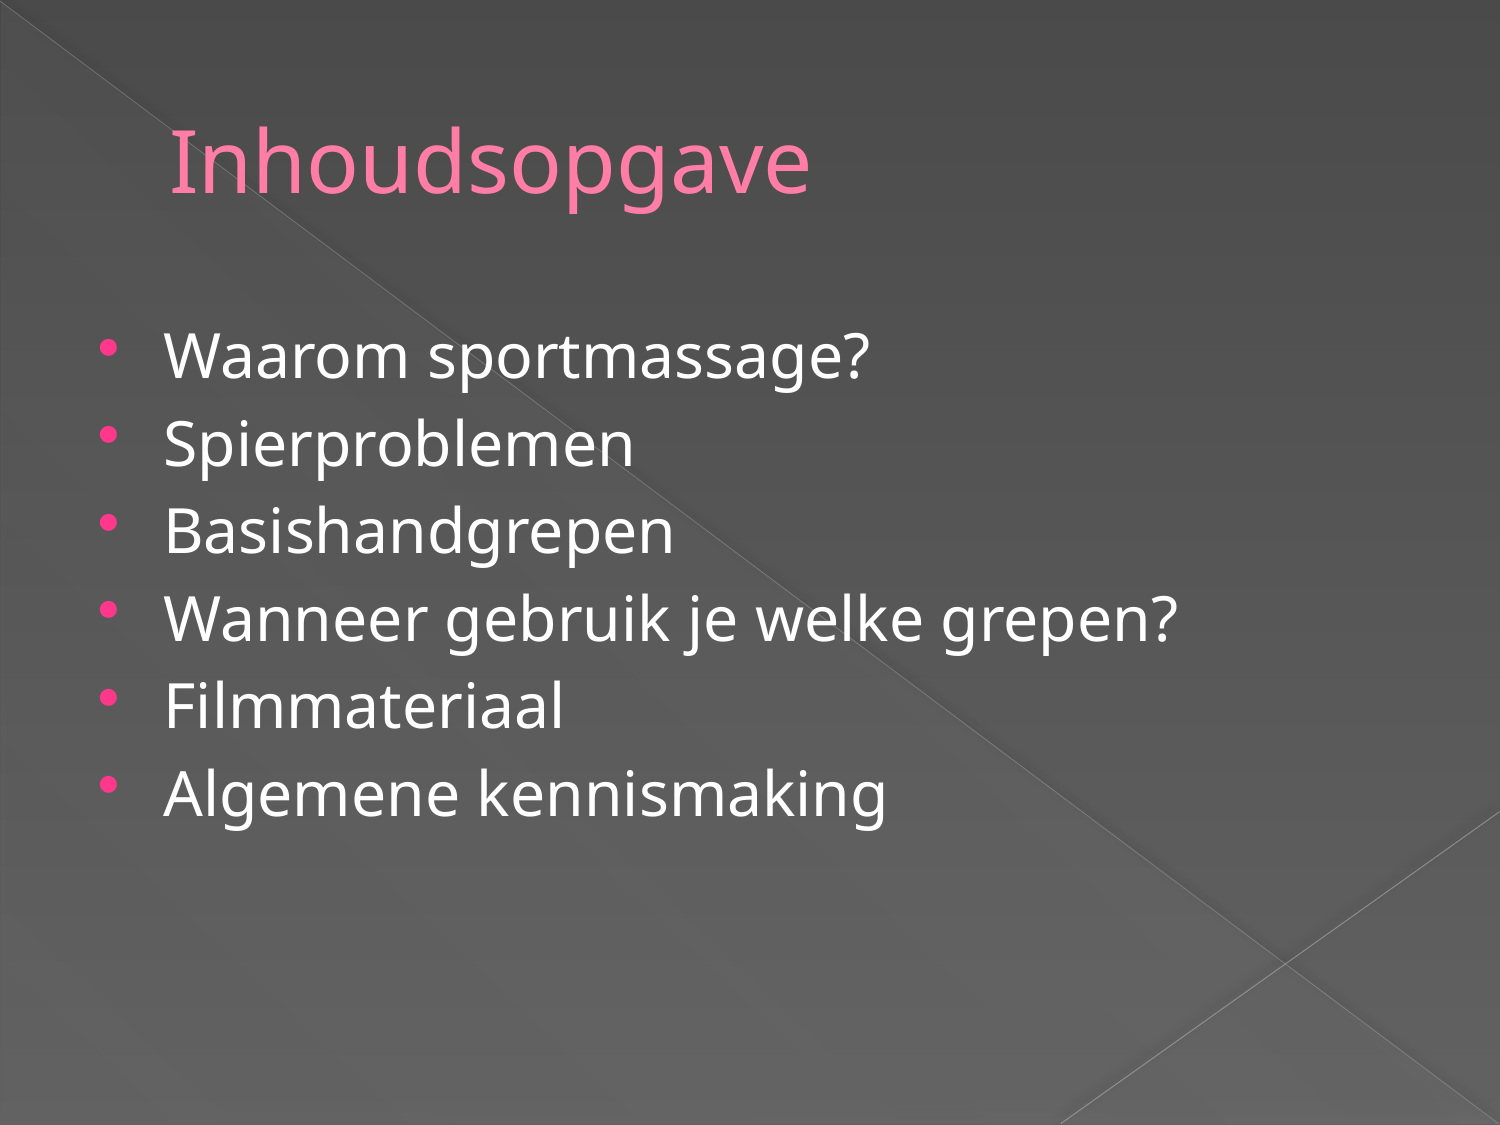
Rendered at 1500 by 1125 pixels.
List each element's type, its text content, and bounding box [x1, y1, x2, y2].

list Waarom sportmassage? Spierproblemen Basishandgrepen Wanneer gebruik je welke grepen? Filmmateriaal Algemene kennismaking [75, 308, 1425, 1059]
title Inhoudsopgave [75, 43, 1425, 274]
